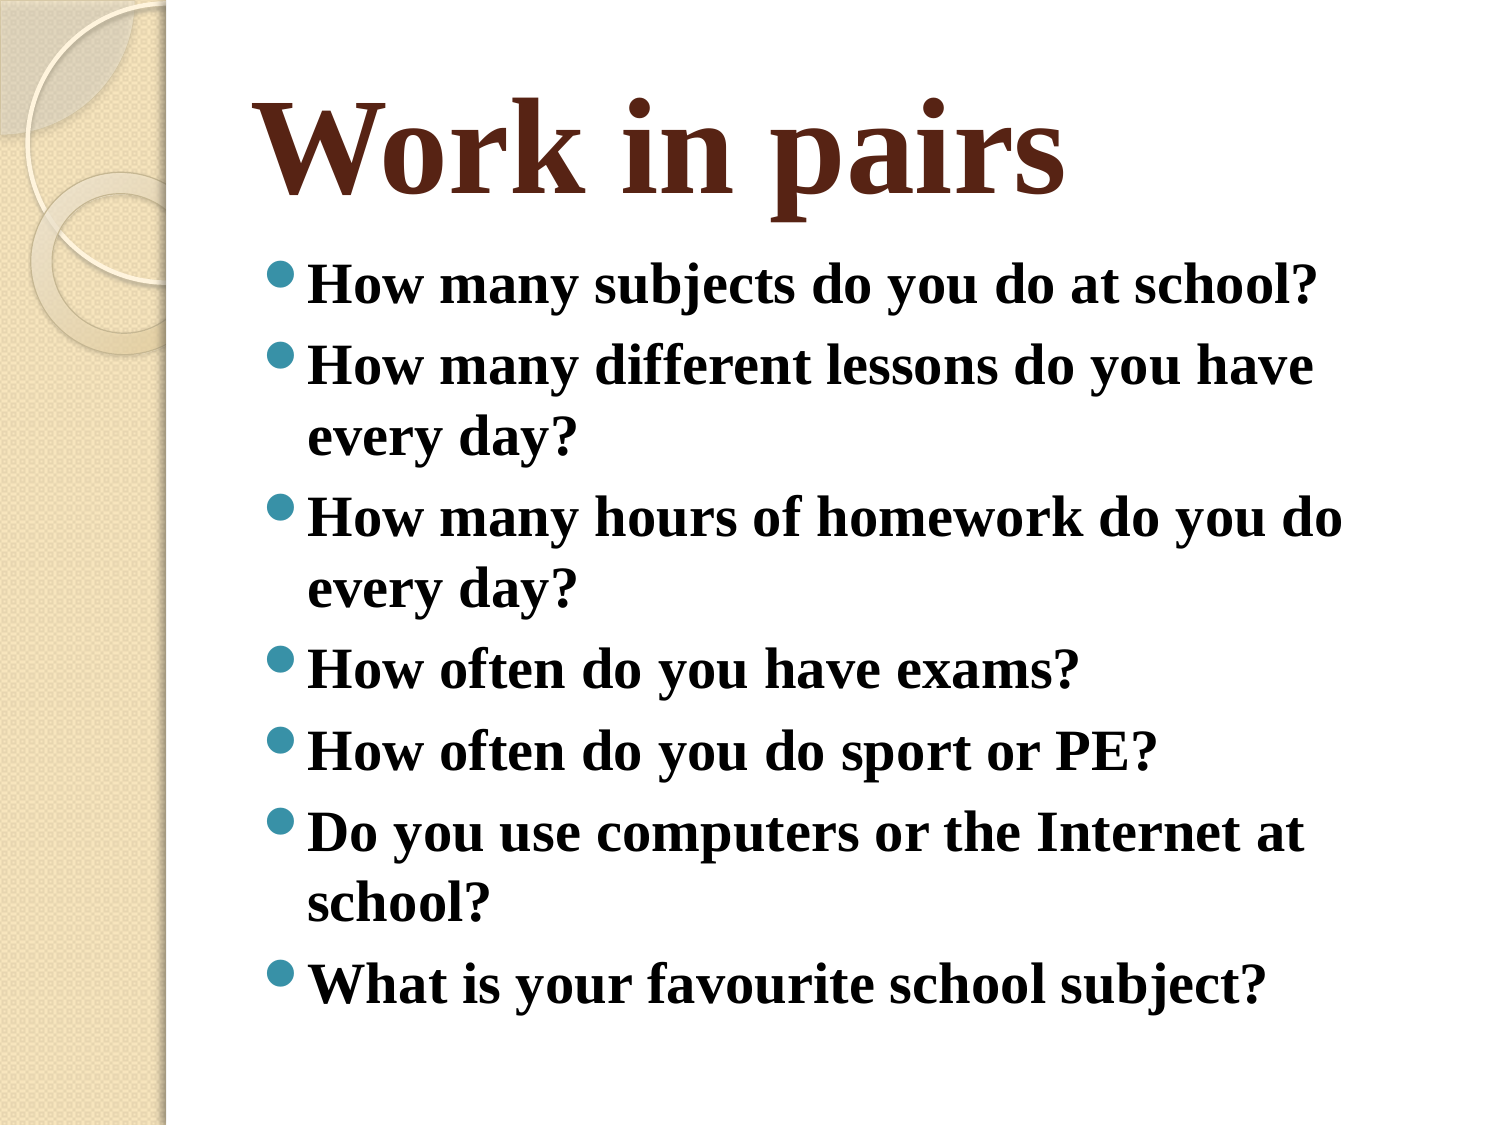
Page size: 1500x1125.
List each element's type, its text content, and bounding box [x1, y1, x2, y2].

title Work in pairs [235, 45, 1466, 233]
list How many subjects do you do at school? How many different lessons do you have every day? How many hours of homework do you do every day? How often do you have exams? How often do you do sport or PE? Do you use computers or the Internet at school? What is your favourite school subject? [235, 237, 1466, 1025]
